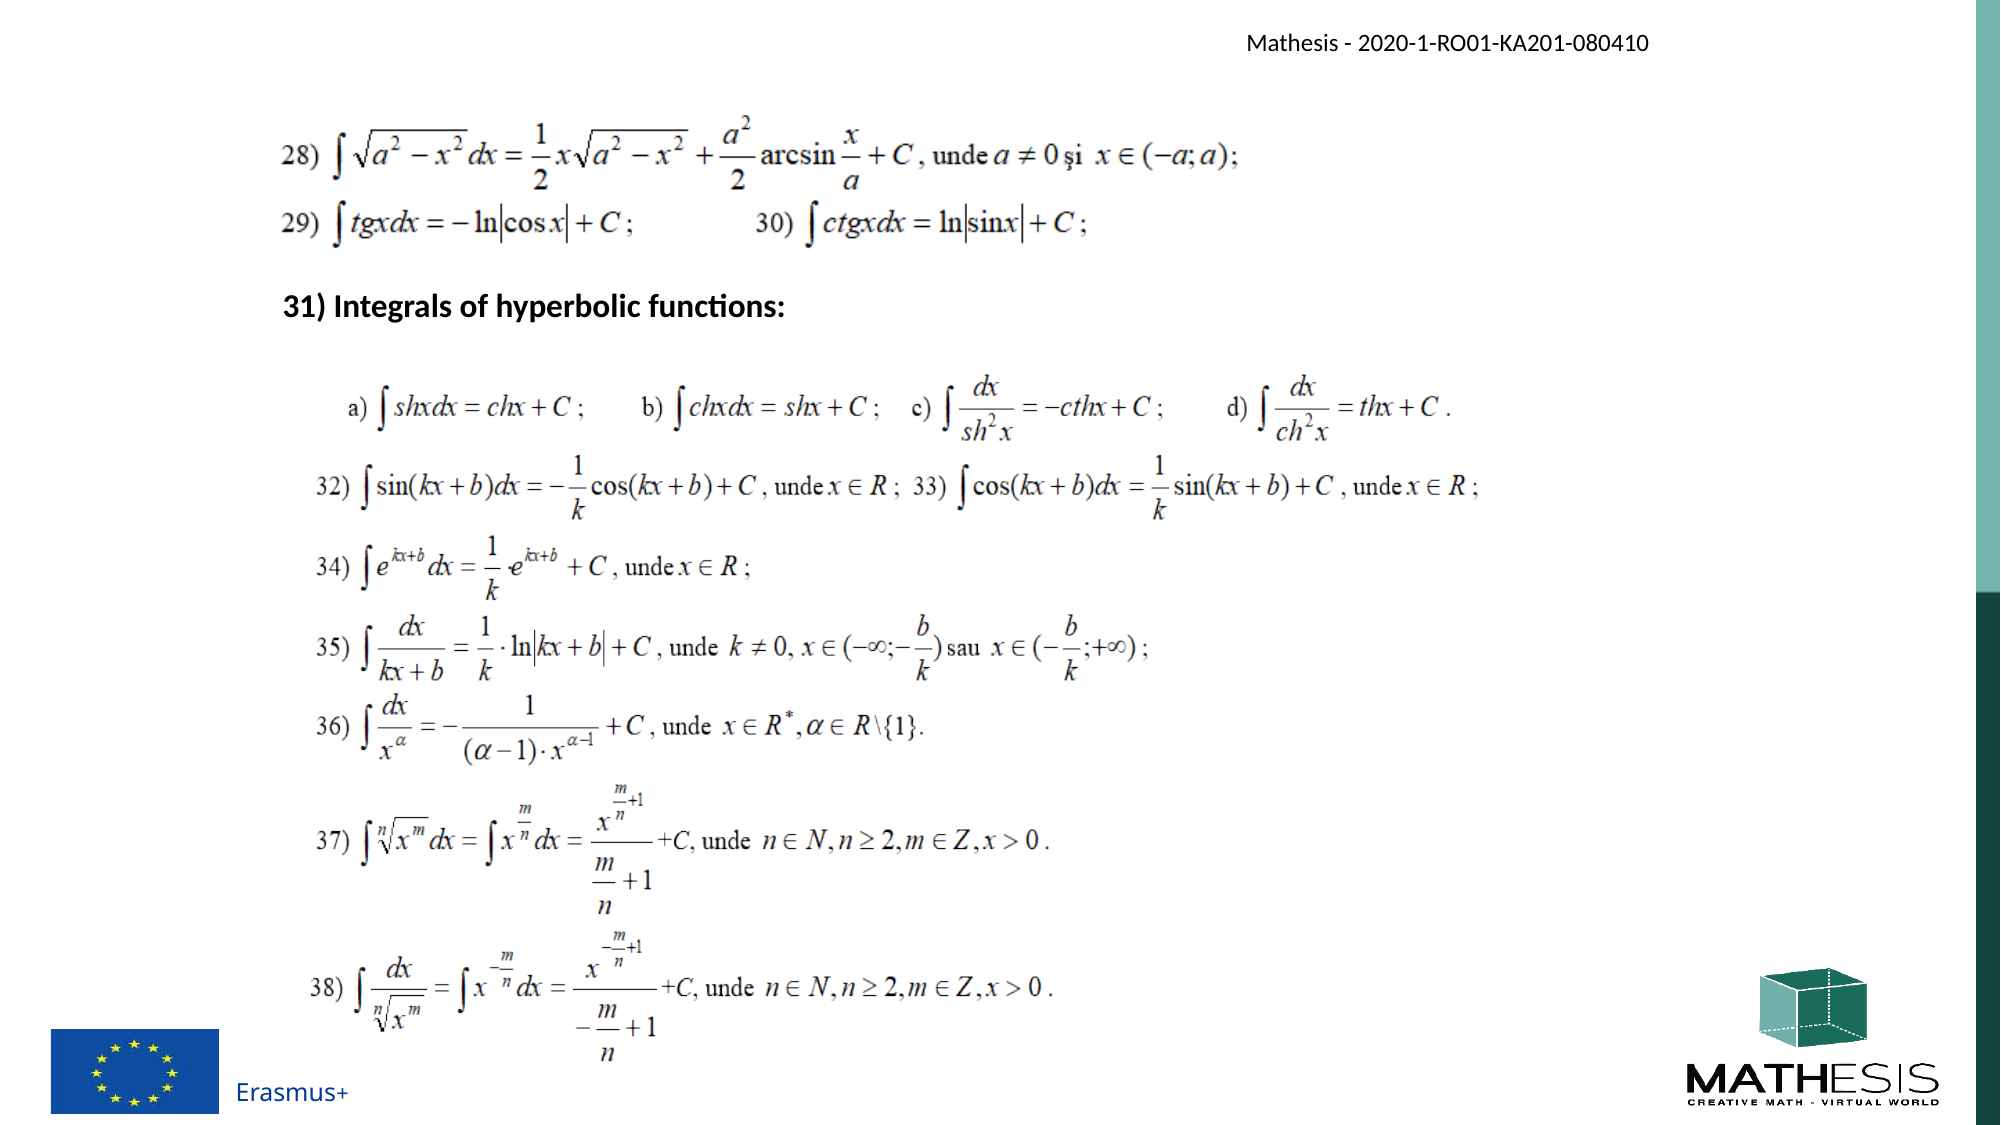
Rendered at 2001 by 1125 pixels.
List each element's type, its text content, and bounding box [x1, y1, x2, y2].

picture [302, 373, 1485, 1091]
picture [1976, 0, 2000, 1125]
picture [1664, 928, 1961, 1125]
picture [50, 1029, 219, 1114]
picture [255, 95, 1305, 256]
text_box 31) Integrals of hyperbolic functions: [267, 276, 989, 332]
